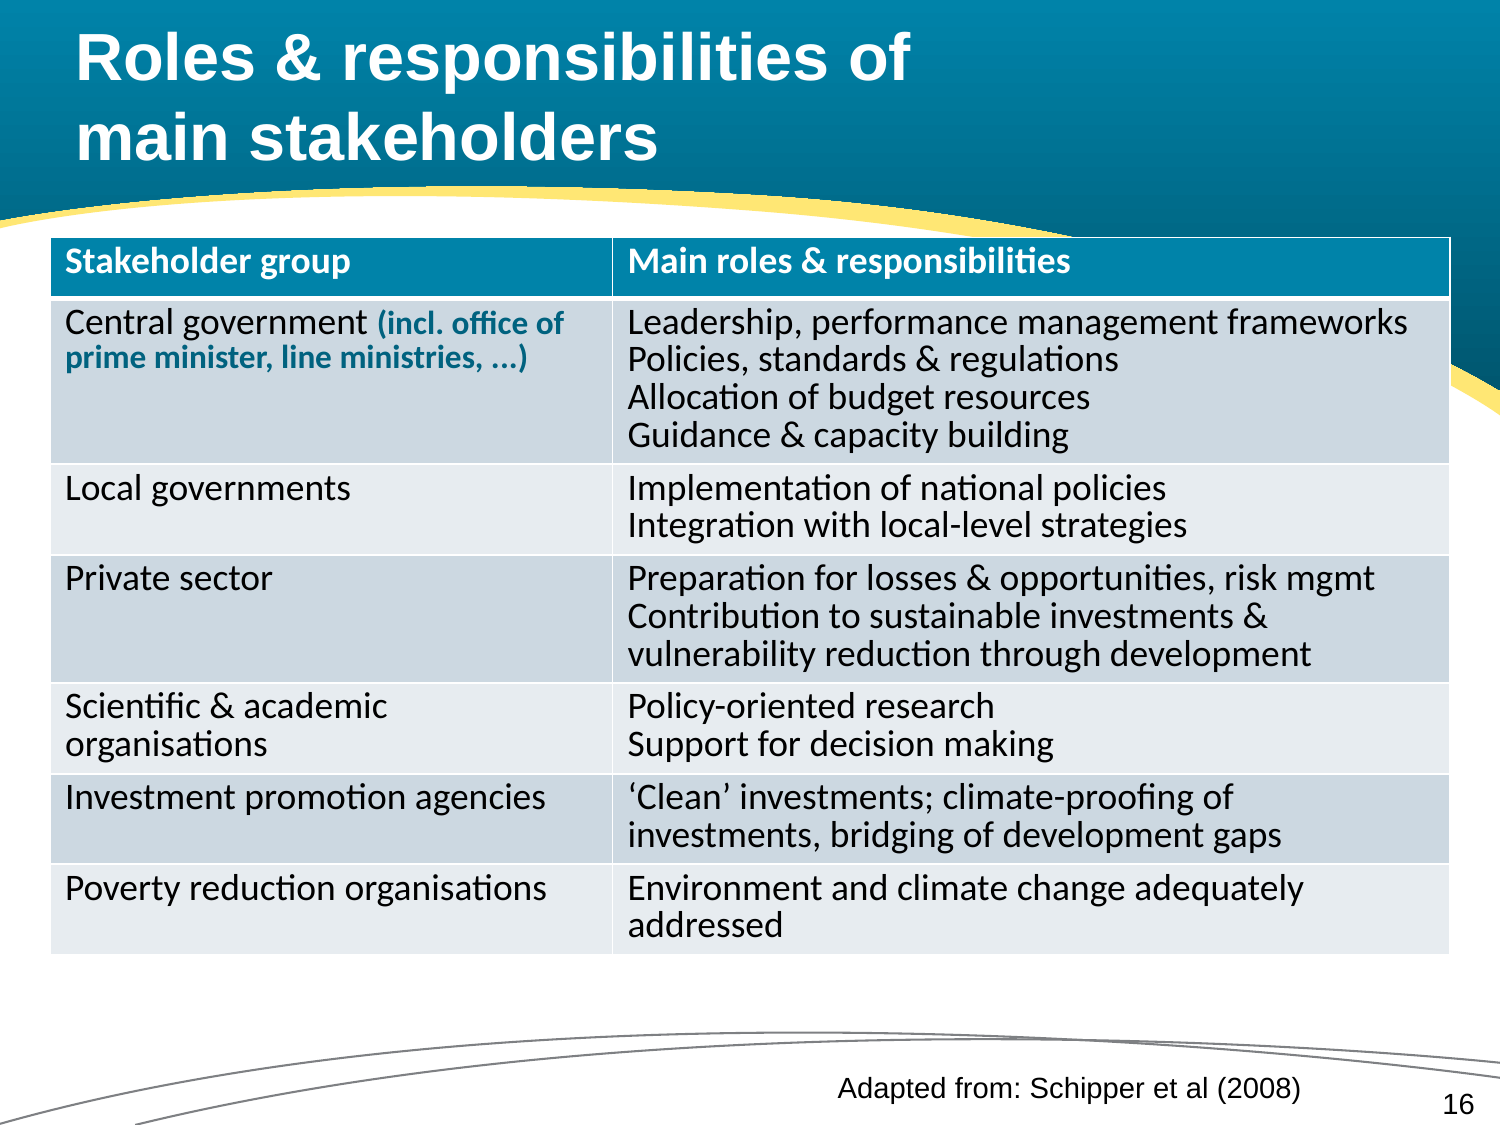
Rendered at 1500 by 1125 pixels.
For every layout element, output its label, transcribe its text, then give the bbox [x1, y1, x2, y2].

table_header Main roles & responsibilities [613, 238, 1449, 296]
table_cell Central government (incl. office of prime minister, line ministries, ...) [51, 301, 612, 463]
table_cell Implementation of national policies Integration with local-level strategies [613, 465, 1449, 554]
text_box Adapted from: Schipper et al (2008) [637, 1062, 1325, 1113]
title Roles & responsibilities of main stakeholders [74, 0, 1476, 188]
table_header Stakeholder group [51, 238, 612, 296]
table_cell Environment and climate change adequately addressed [613, 865, 1449, 954]
table_cell Poverty reduction organisations [51, 865, 612, 954]
table_cell Investment promotion agencies [51, 775, 612, 863]
table_cell Leadership, performance management frameworks Policies, standards & regulations Allocation of budget resources Guidance & capacity building [613, 301, 1449, 463]
slide_number 16 [1124, 1084, 1476, 1113]
table_cell Preparation for losses & opportunities, risk mgmt Contribution to sustainable investments & vulnerability reduction through development [613, 556, 1449, 682]
table_cell Policy-oriented research Support for decision making [613, 684, 1449, 773]
table_cell Local governments [51, 465, 612, 554]
table_cell Scientific & academic organisations [51, 684, 612, 773]
table_cell ‘Clean’ investments; climate-proofing of investments, bridging of development gaps [613, 775, 1449, 863]
table_cell Private sector [51, 556, 612, 682]
